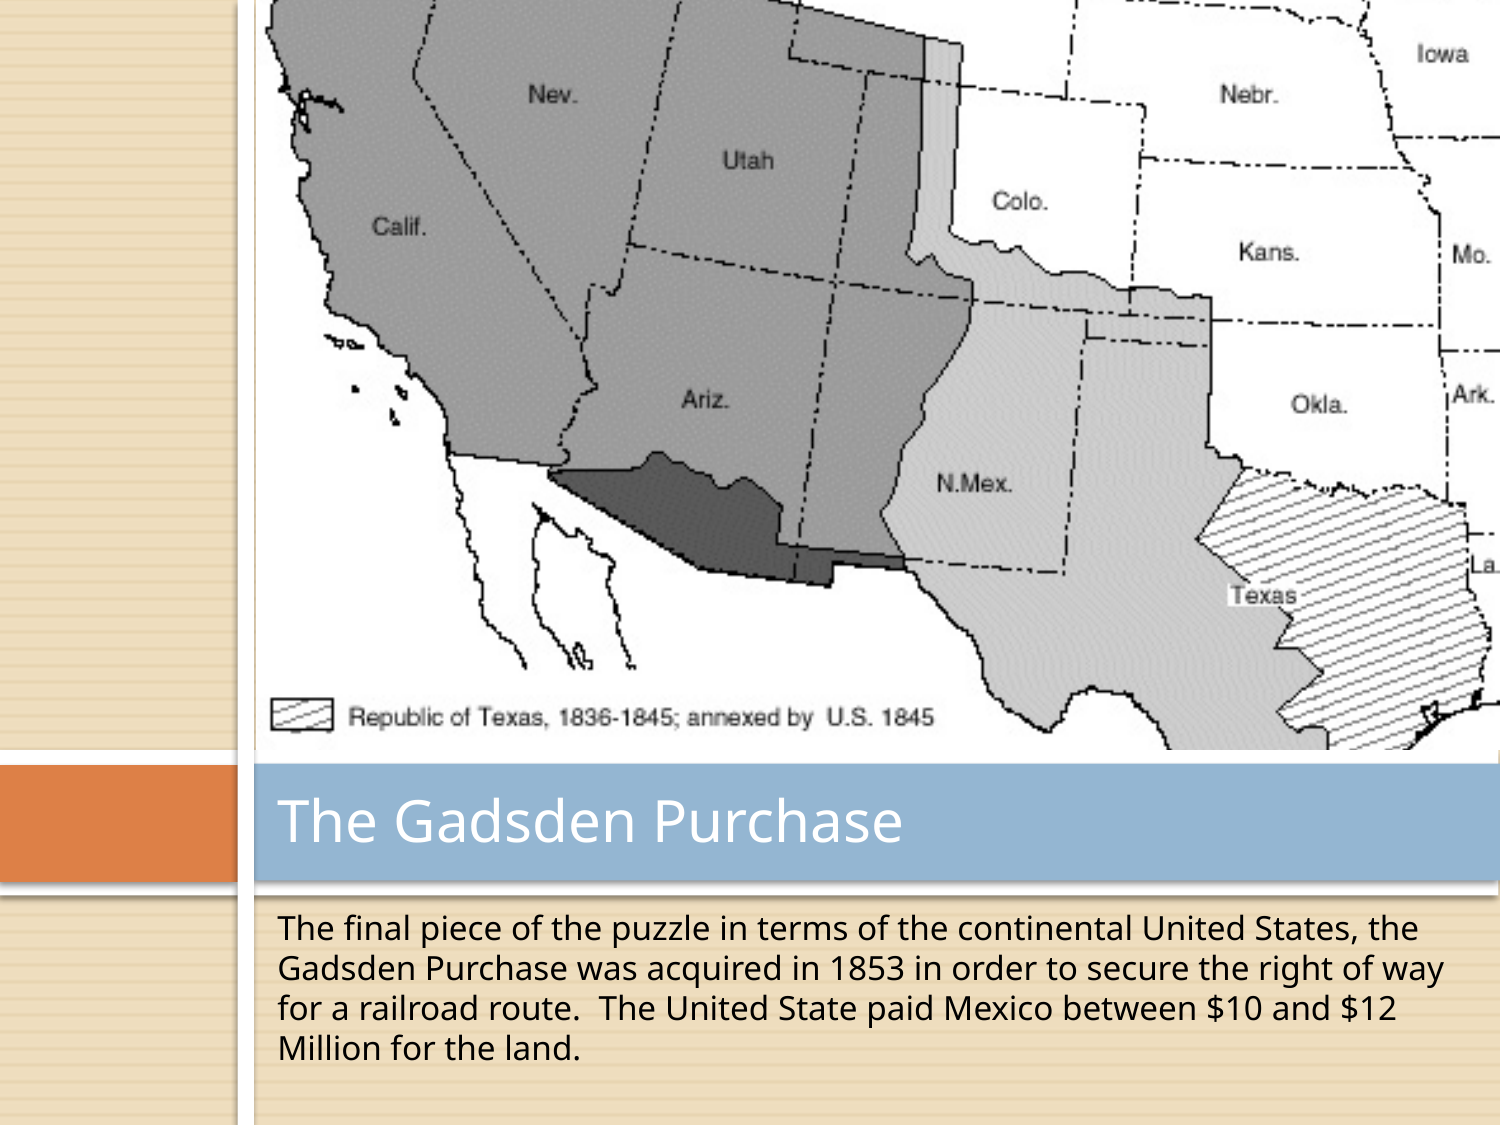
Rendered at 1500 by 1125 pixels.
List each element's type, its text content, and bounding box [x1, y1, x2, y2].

title The Gadsden Purchase [262, 762, 1463, 875]
list The final piece of the puzzle in terms of the continental United States, the Gadsden Purchase was acquired in 1853 in order to secure the right of way for a railroad route. The United State paid Mexico between $10 and $12 Million for the land. [262, 900, 1463, 1075]
picture [255, 0, 1500, 750]
